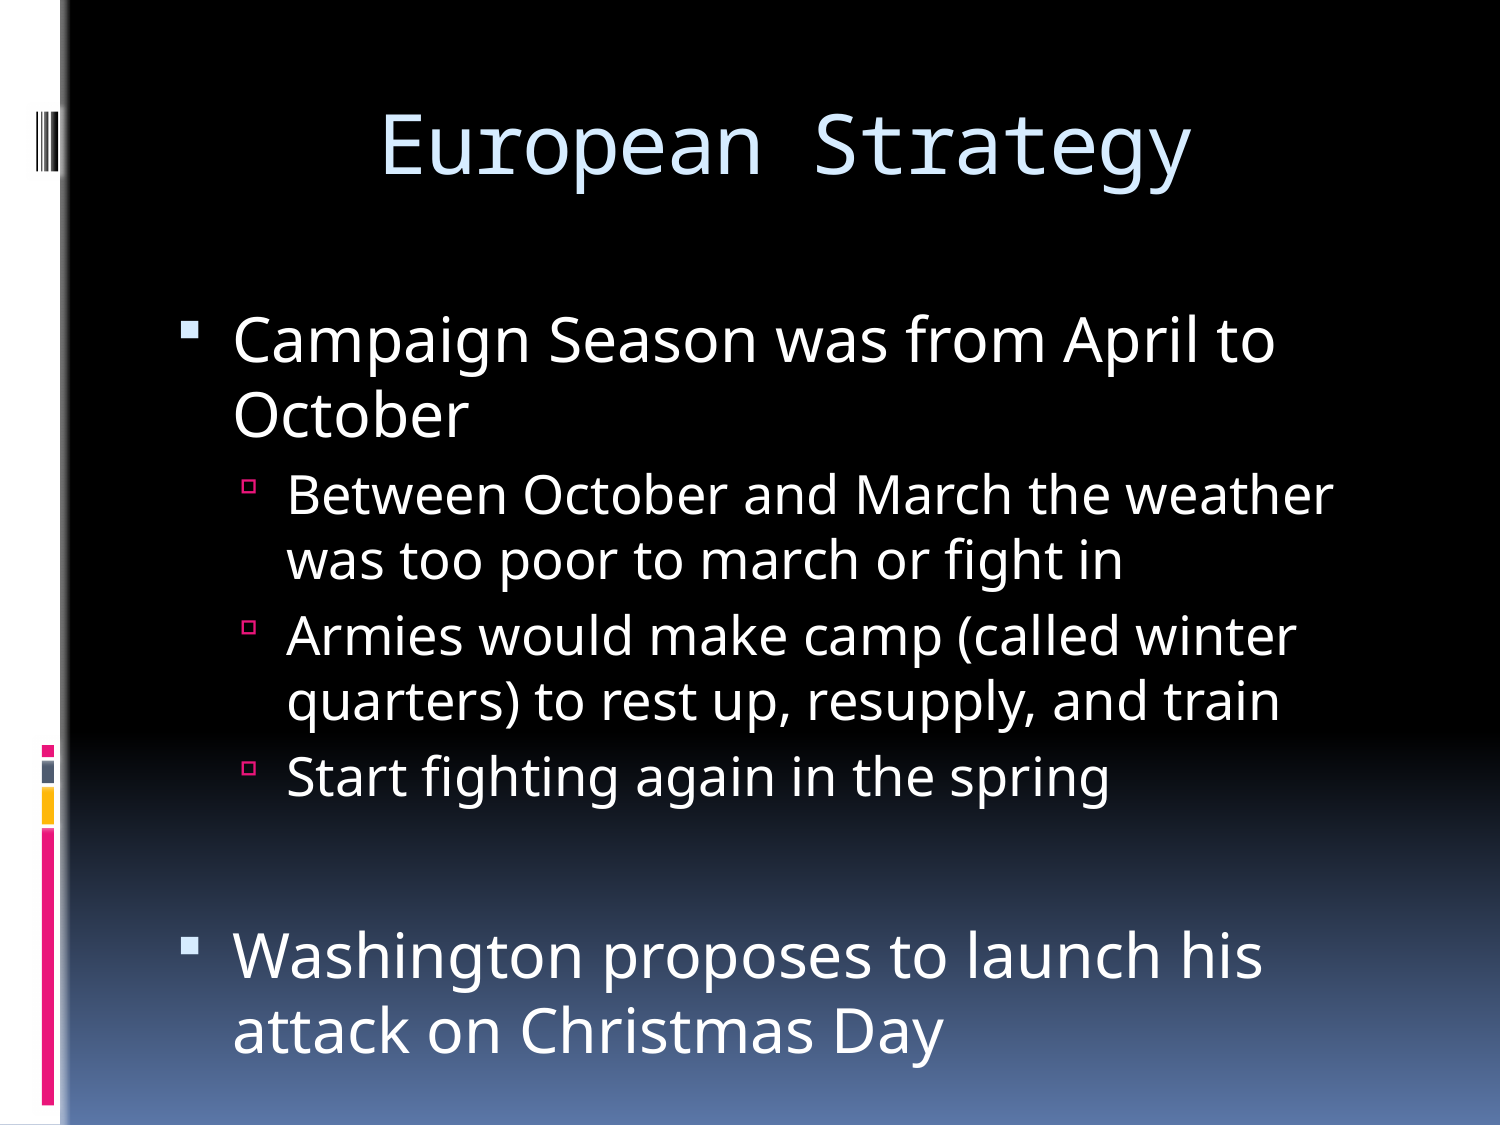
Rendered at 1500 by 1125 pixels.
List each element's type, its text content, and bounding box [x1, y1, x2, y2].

title European Strategy [150, 83, 1425, 234]
list Campaign Season was from April to October Between October and March the weather was too poor to march or fight in Armies would make camp (called winter quarters) to rest up, resupply, and train Start fighting again in the spring Washington proposes to launch his attack on Christmas Day [150, 292, 1425, 1043]
